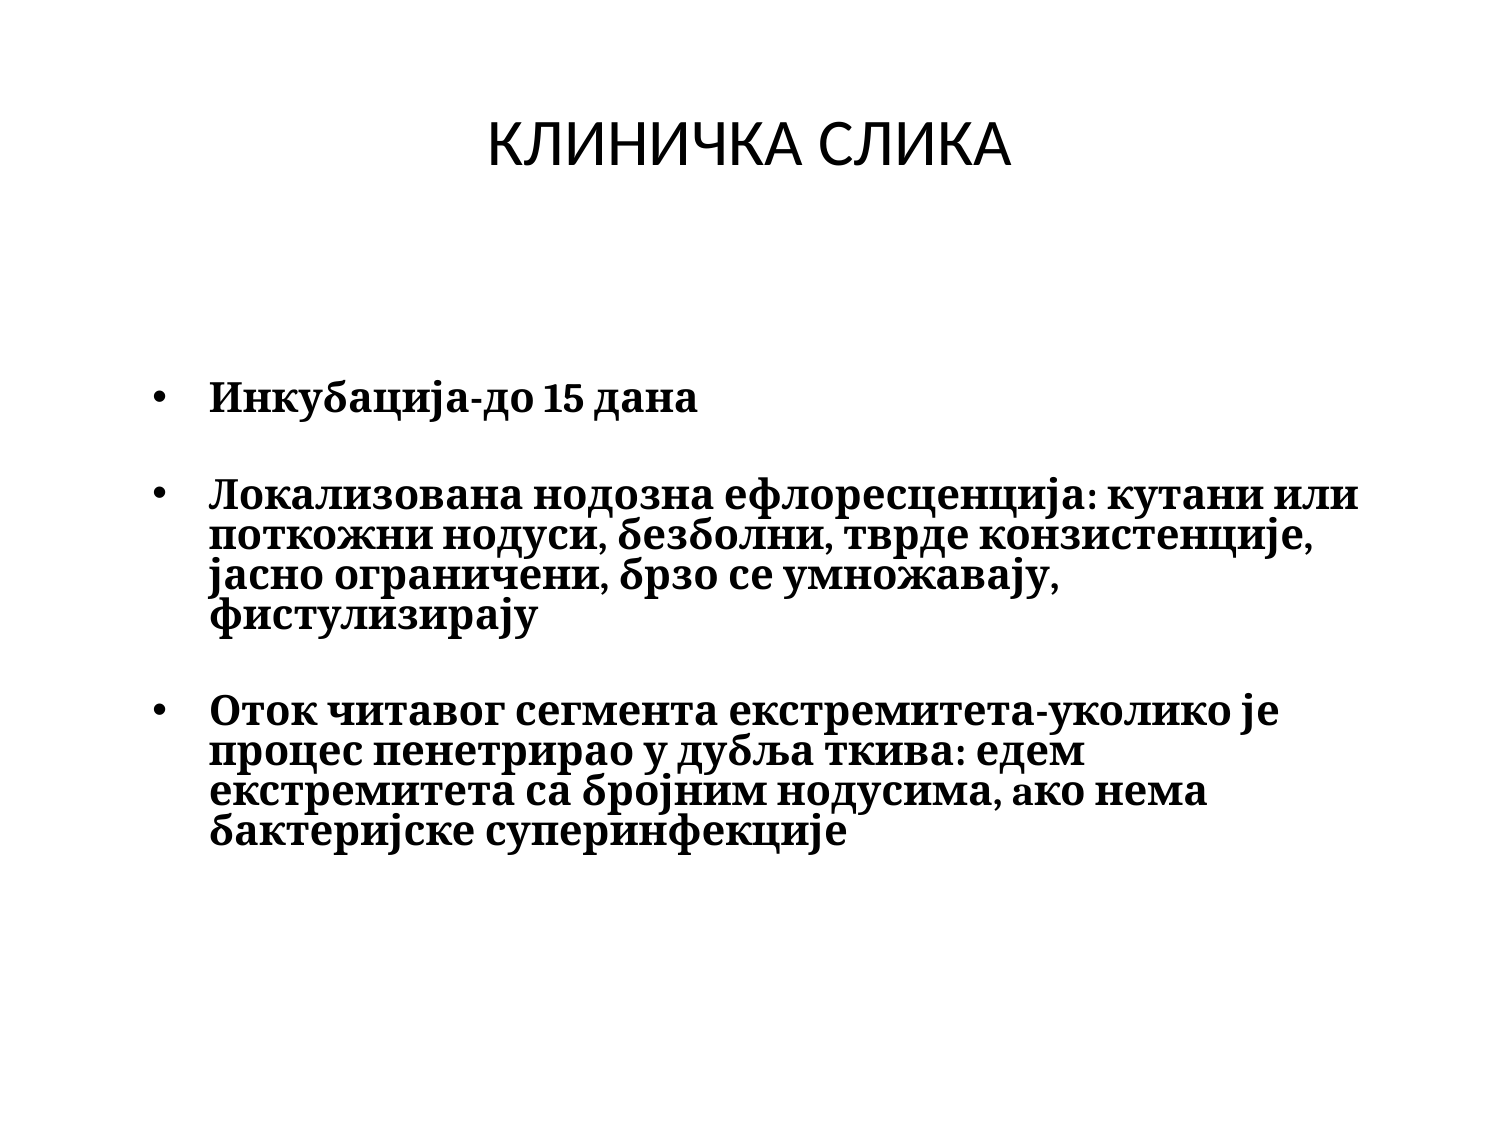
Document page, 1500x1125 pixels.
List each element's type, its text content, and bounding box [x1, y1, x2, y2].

list Инкубација-до 15 дана Локализована нодозна ефлоресценција: кутани или поткожни нодуси, безболни, тврде конзистенције, јасно ограничени, брзо се умножавају, фистулизирају Оток читавог сегмента екстремитета-уколико је процес пенетрирао у дубља ткива: едем екстремитета са бројним нодусима, aко нема бактеријске суперинфекције [137, 299, 1375, 1050]
title КЛИНИЧКА СЛИКА [75, 45, 1425, 233]
